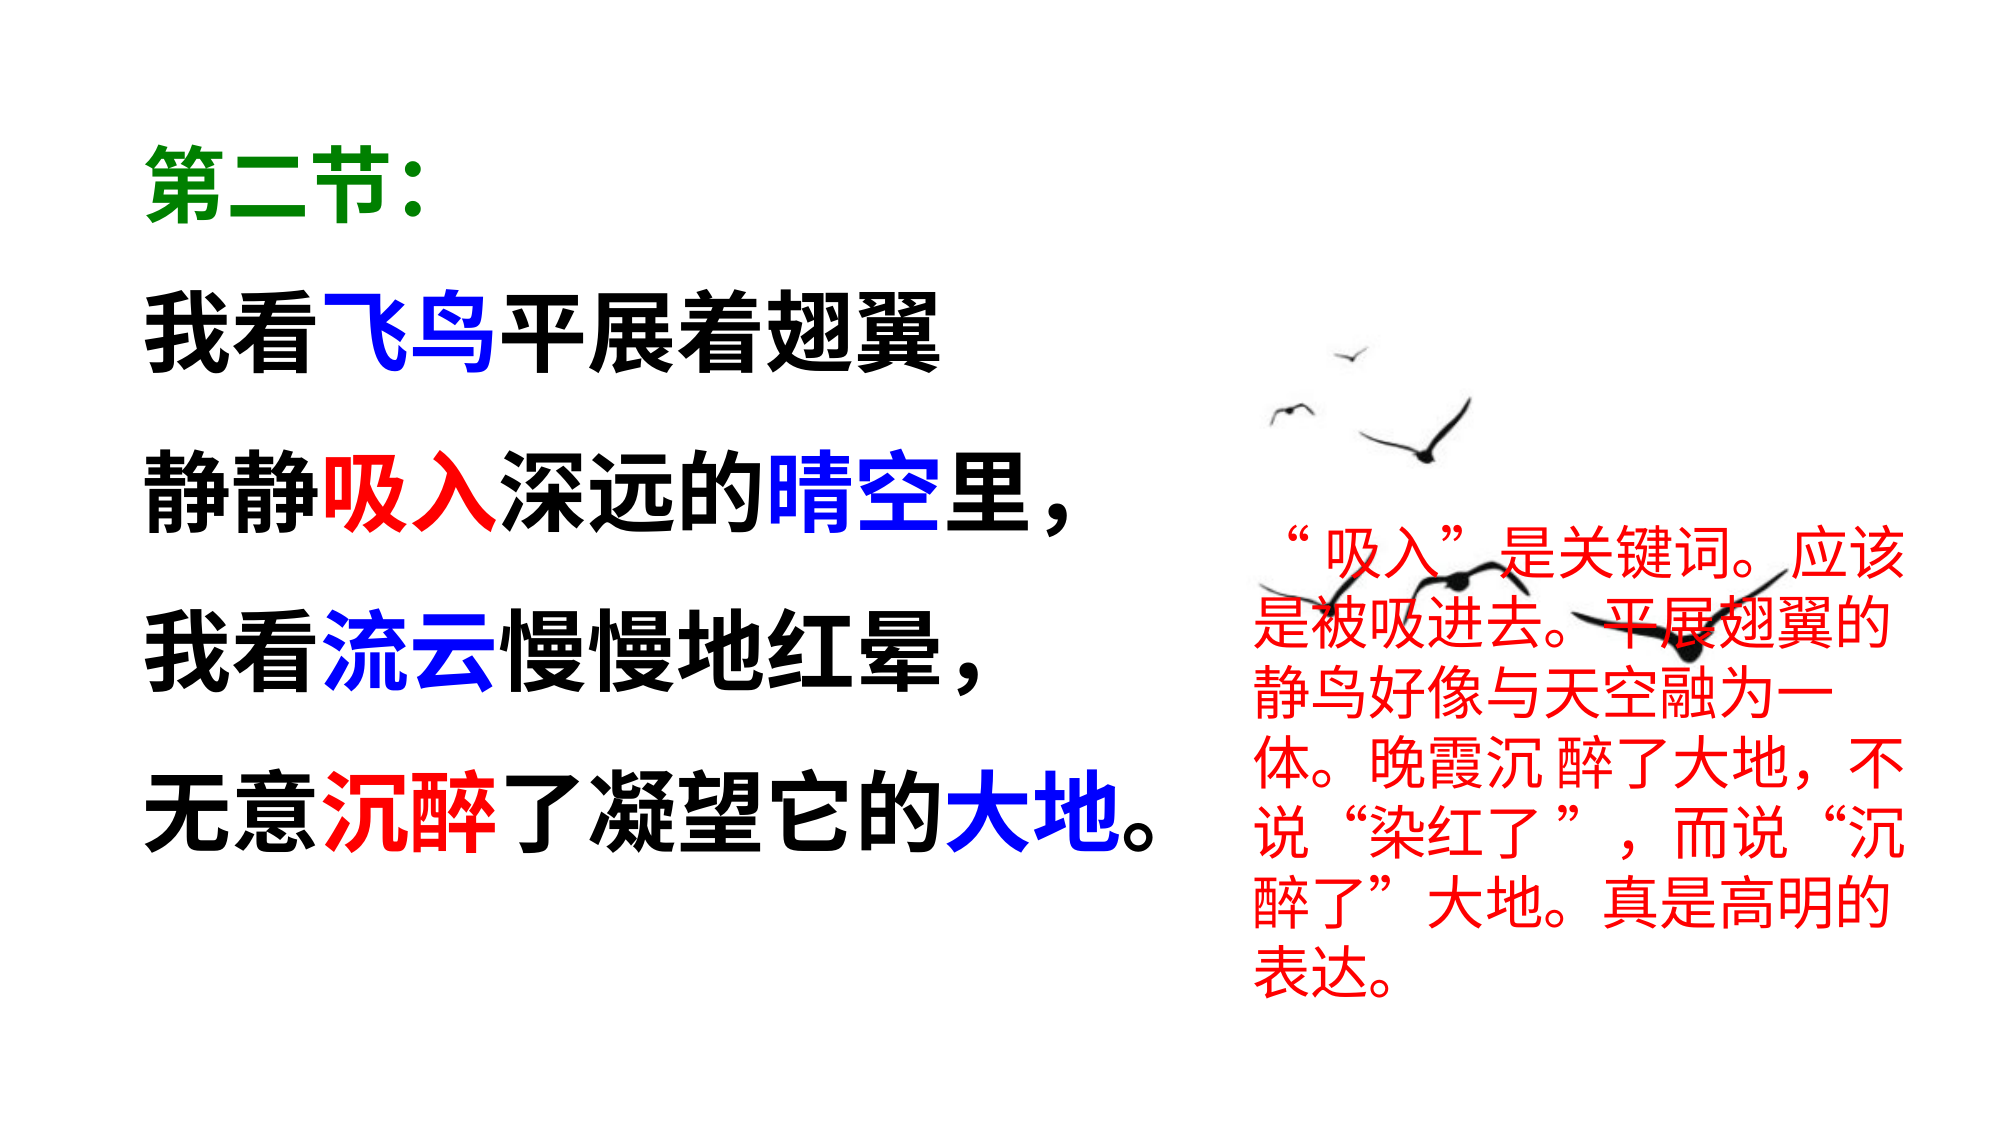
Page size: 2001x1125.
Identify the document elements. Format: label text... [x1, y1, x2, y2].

text_box 我看飞鸟平展着翅翼 静静吸入深远的晴空里， 我看流云慢慢地红晕， 无意沉醉了凝望它的大地。 [128, 215, 943, 871]
text_box 第二节： [128, 125, 631, 241]
text_box “吸入”是关键词。应该是被吸进去。平展翅翼的静鸟好像与天空融为一体。晚霞沉 醉了大地，不说“染红了 ”，而说“沉醉了”大地。真是高明的表达。 [1237, 508, 1946, 1014]
picture [943, 125, 1816, 893]
